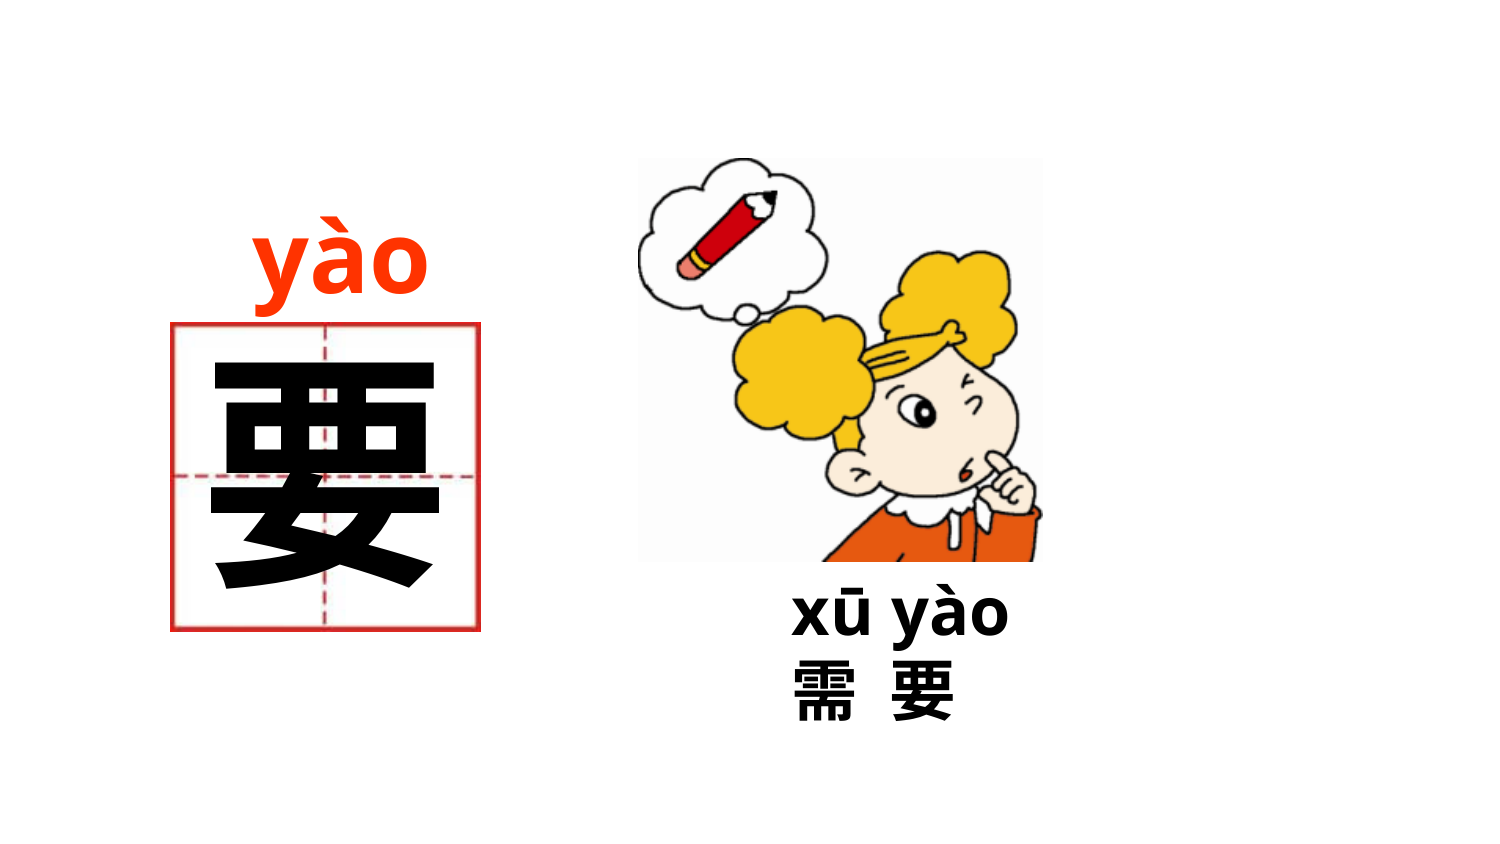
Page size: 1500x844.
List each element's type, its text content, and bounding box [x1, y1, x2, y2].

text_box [170, 308, 481, 632]
text_box yào [237, 185, 447, 308]
text_box xū yào 需 要 [777, 562, 1026, 737]
picture [638, 158, 1043, 562]
